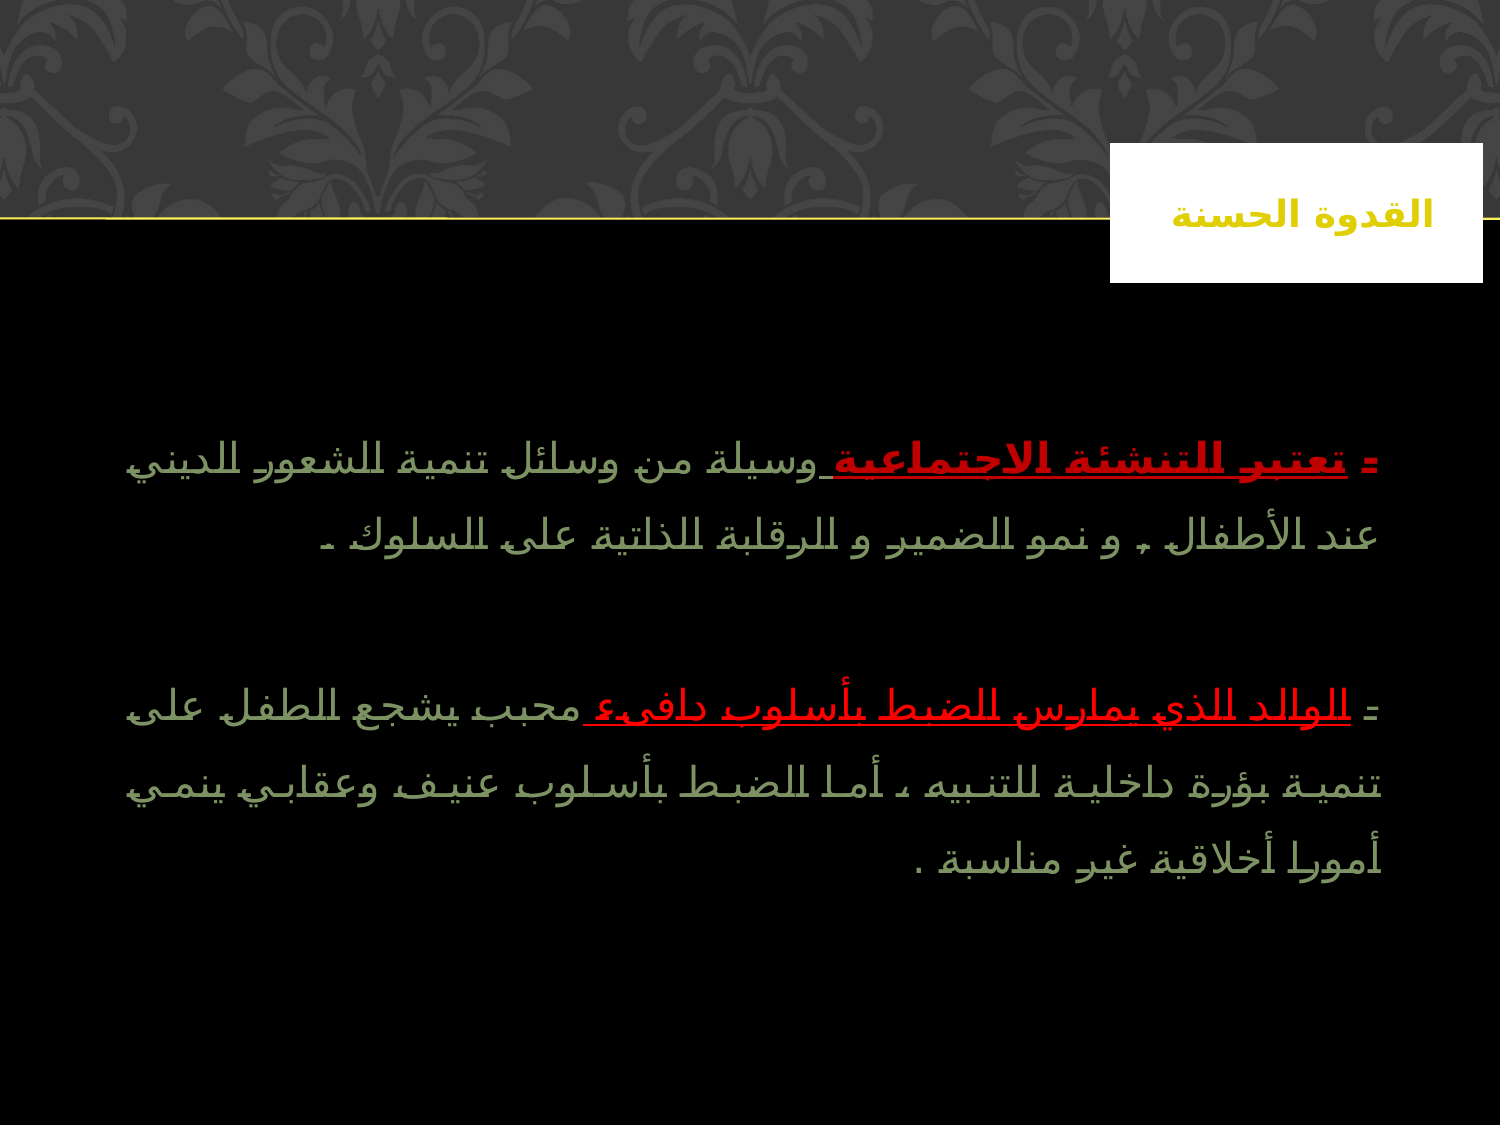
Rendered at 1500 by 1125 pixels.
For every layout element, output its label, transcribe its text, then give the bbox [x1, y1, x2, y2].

list - تعتبر التنشئة الاجتماعية وسيلة من وسائل تنمية الشعور الديني عند الأطفال , و نمو الضمير و الرقابة الذاتية على السلوك . - الوالد الذي يمارس الضبط بأسلوب دافىء محبب يشجع الطفل على تنمية بؤرة داخلية للتنبيه ، أما الضبط بأسلوب عنيف وعقابي ينمي أمورا أخلاقية غير مناسبة . [112, 338, 1397, 894]
title القدوة الحسنة [1110, 143, 1483, 283]
